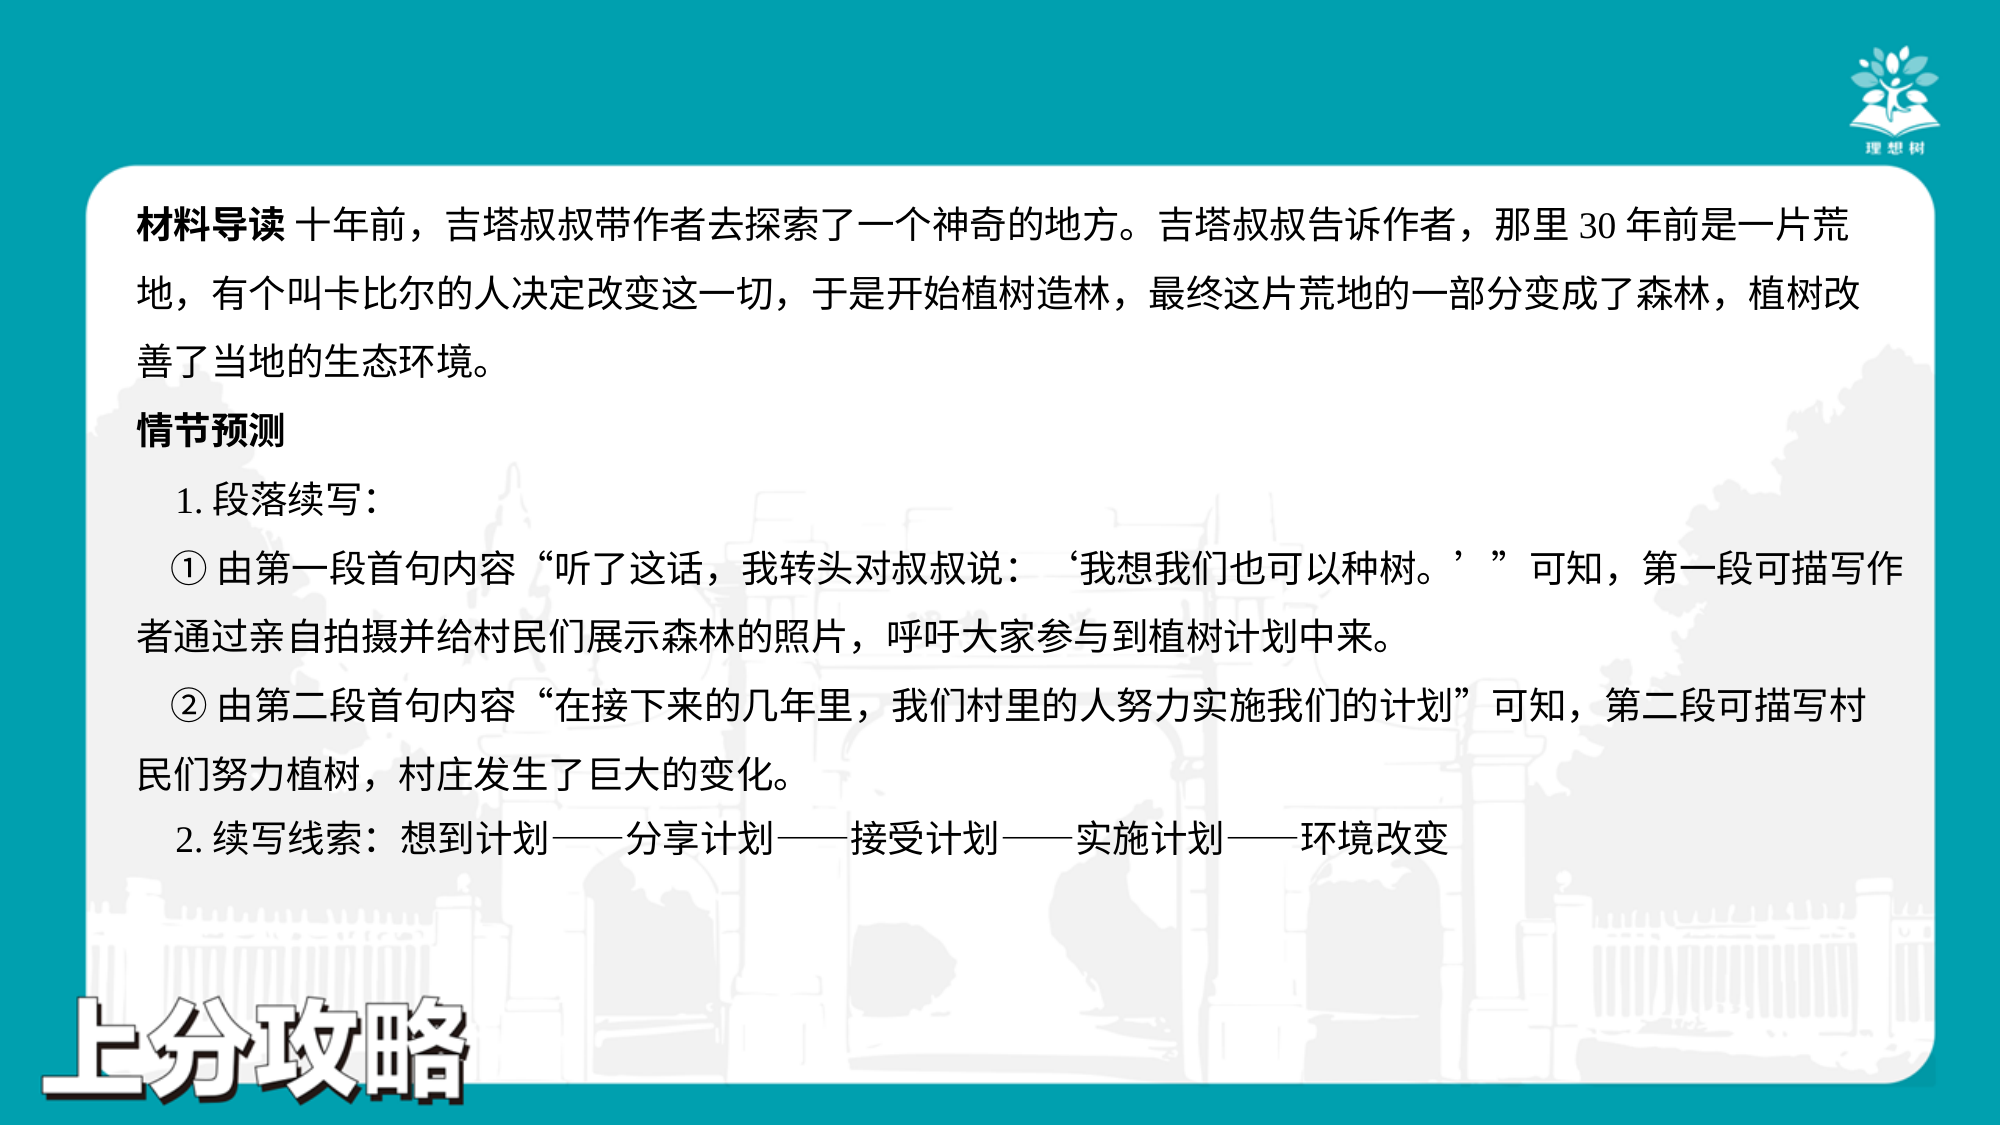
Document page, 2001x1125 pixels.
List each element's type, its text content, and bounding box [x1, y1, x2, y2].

text_box 材料导读 十年前，吉塔叔叔带作者去探索了一个神奇的地方。吉塔叔叔告诉作者，那里30年前是一片荒 地，有个叫卡比尔的人决定改变这一切，于是开始植树造林，最终这片荒地的一部分变成了森林，植树改 善了当地的生态环境。 情节预测 1.段落续写： ①由第一段首句内容“听了这话，我转头对叔叔说：‘我想我们也可以种树。’”可知，第一段可描写作 者通过亲自拍摄并给村民们展示森林的照片，呼吁大家参与到植树计划中来。 ②由第二段首句内容“在接下来的几年里，我们村里的人努力实施我们的计划”可知，第二段可描写村 民们努力植树，村庄发生了巨大的变化。 2.续写线索：想到计划——分享计划——接受计划——实施计划——环境改变 [136, 177, 1865, 854]
picture [0, 0, 2000, 1125]
